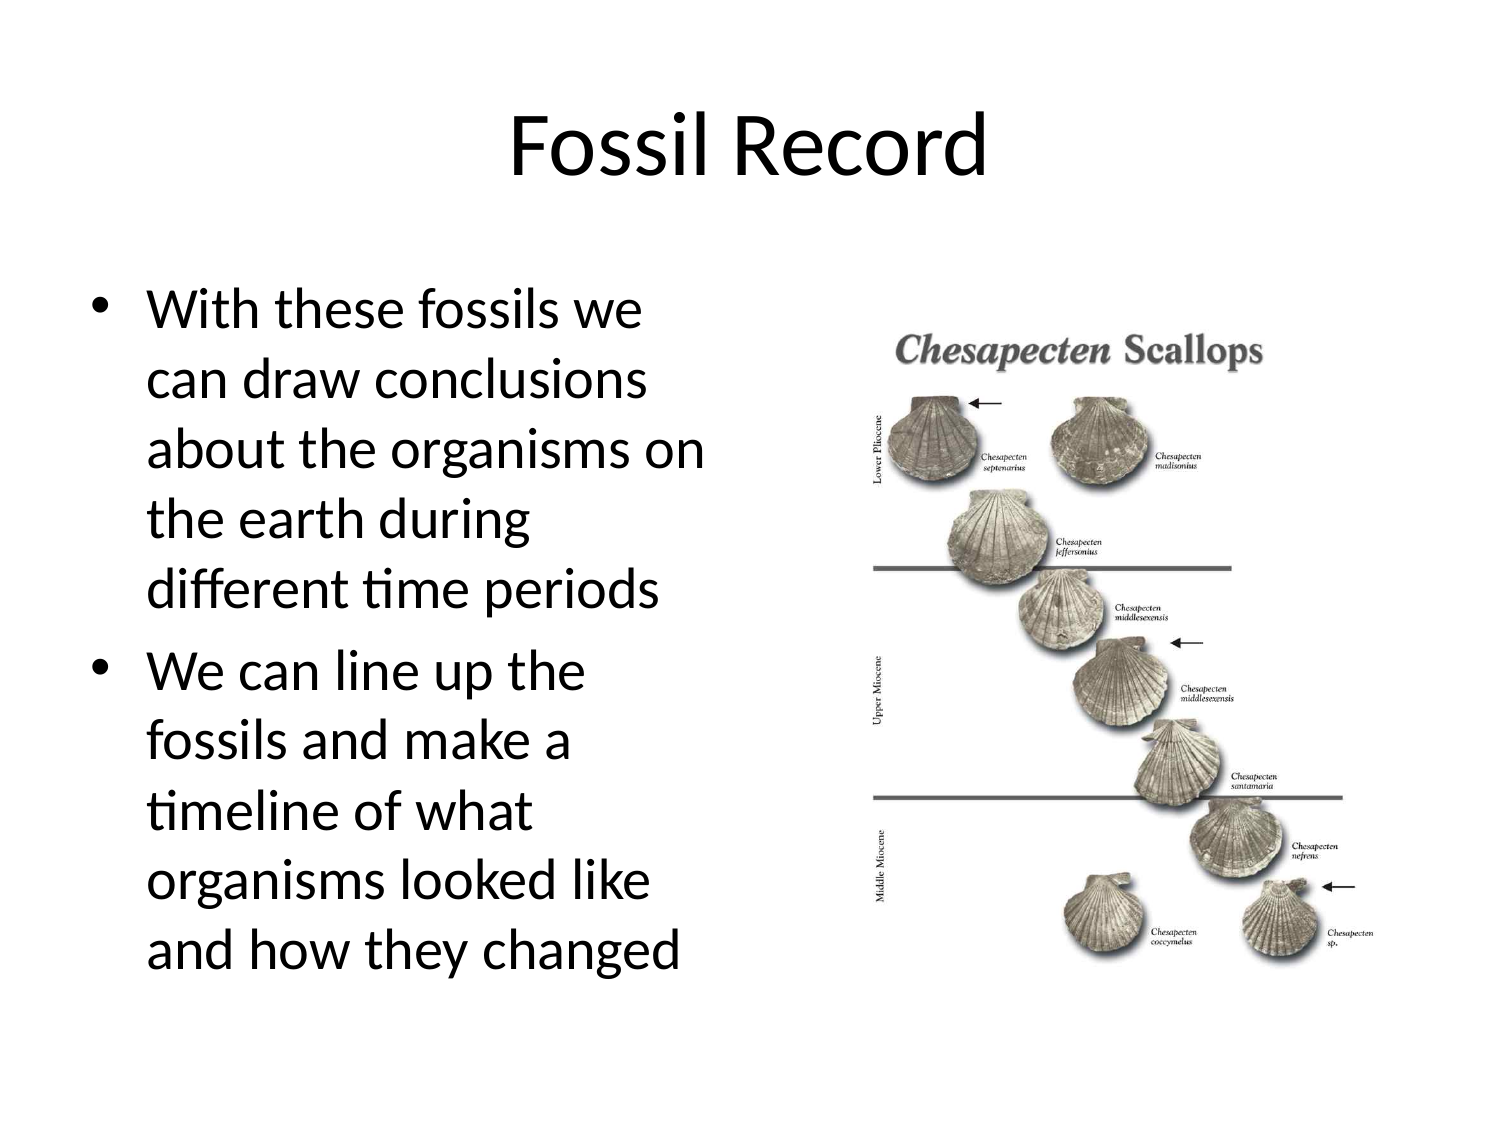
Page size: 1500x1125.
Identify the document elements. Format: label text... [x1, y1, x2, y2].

title Fossil Record [75, 45, 1425, 233]
list With these fossils we can draw conclusions about the organisms on the earth during different time periods We can line up the fossils and make a timeline of what organisms looked like and how they changed [75, 262, 738, 1005]
picture [862, 324, 1388, 971]
